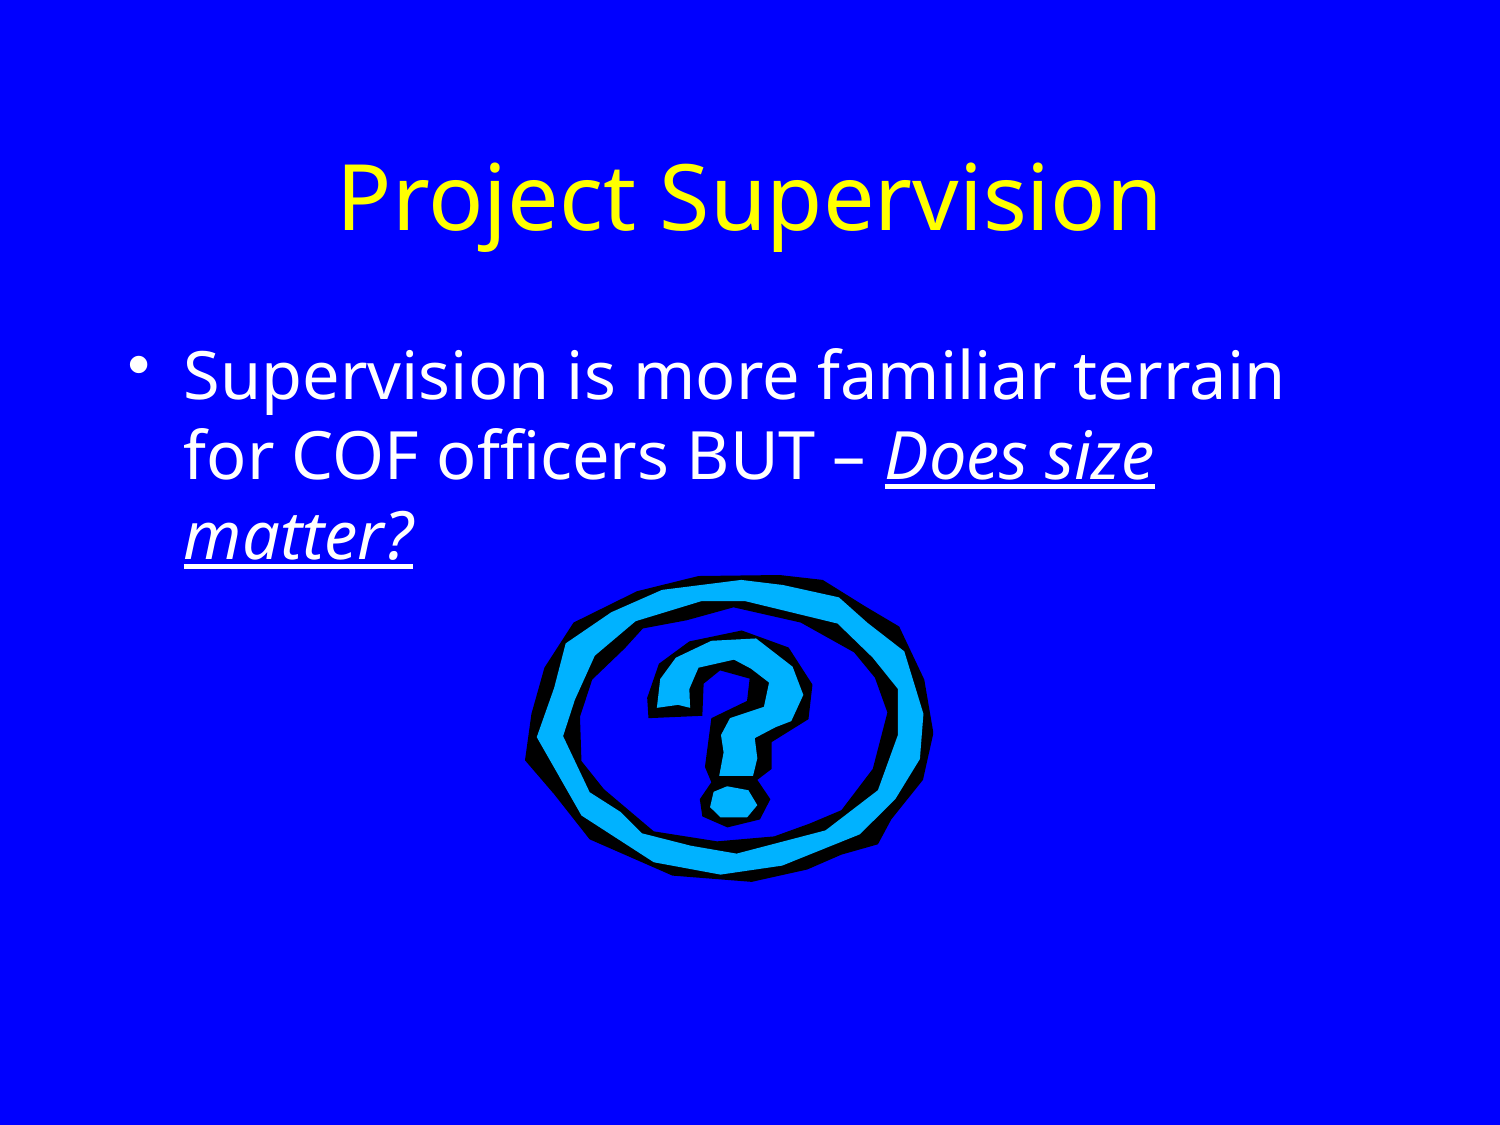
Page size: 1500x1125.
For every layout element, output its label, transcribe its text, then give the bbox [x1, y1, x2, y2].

list Supervision is more familiar terrain for COF officers BUT – Does size matter? [112, 324, 1388, 1001]
picture [524, 574, 934, 883]
title Project Supervision [112, 99, 1388, 288]
